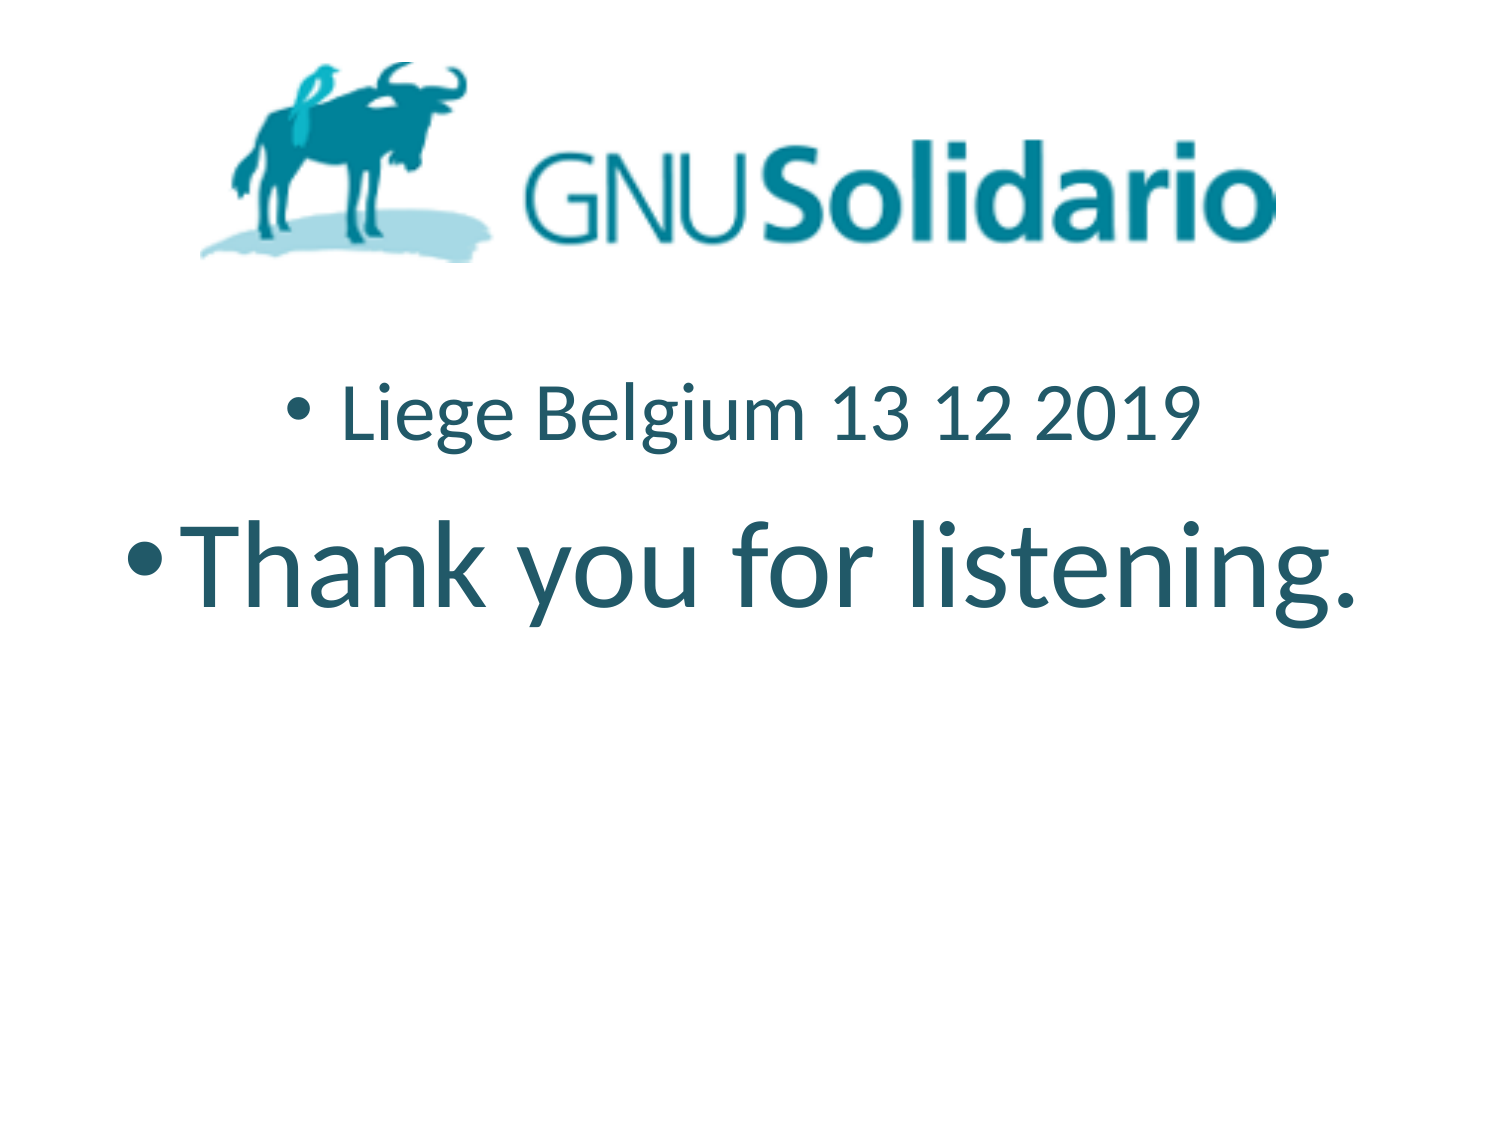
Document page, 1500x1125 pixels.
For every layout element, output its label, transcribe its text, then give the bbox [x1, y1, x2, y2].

list Liege Belgium 13 12 2019 Thank you for listening. [62, 350, 1425, 1005]
picture [199, 62, 1276, 263]
